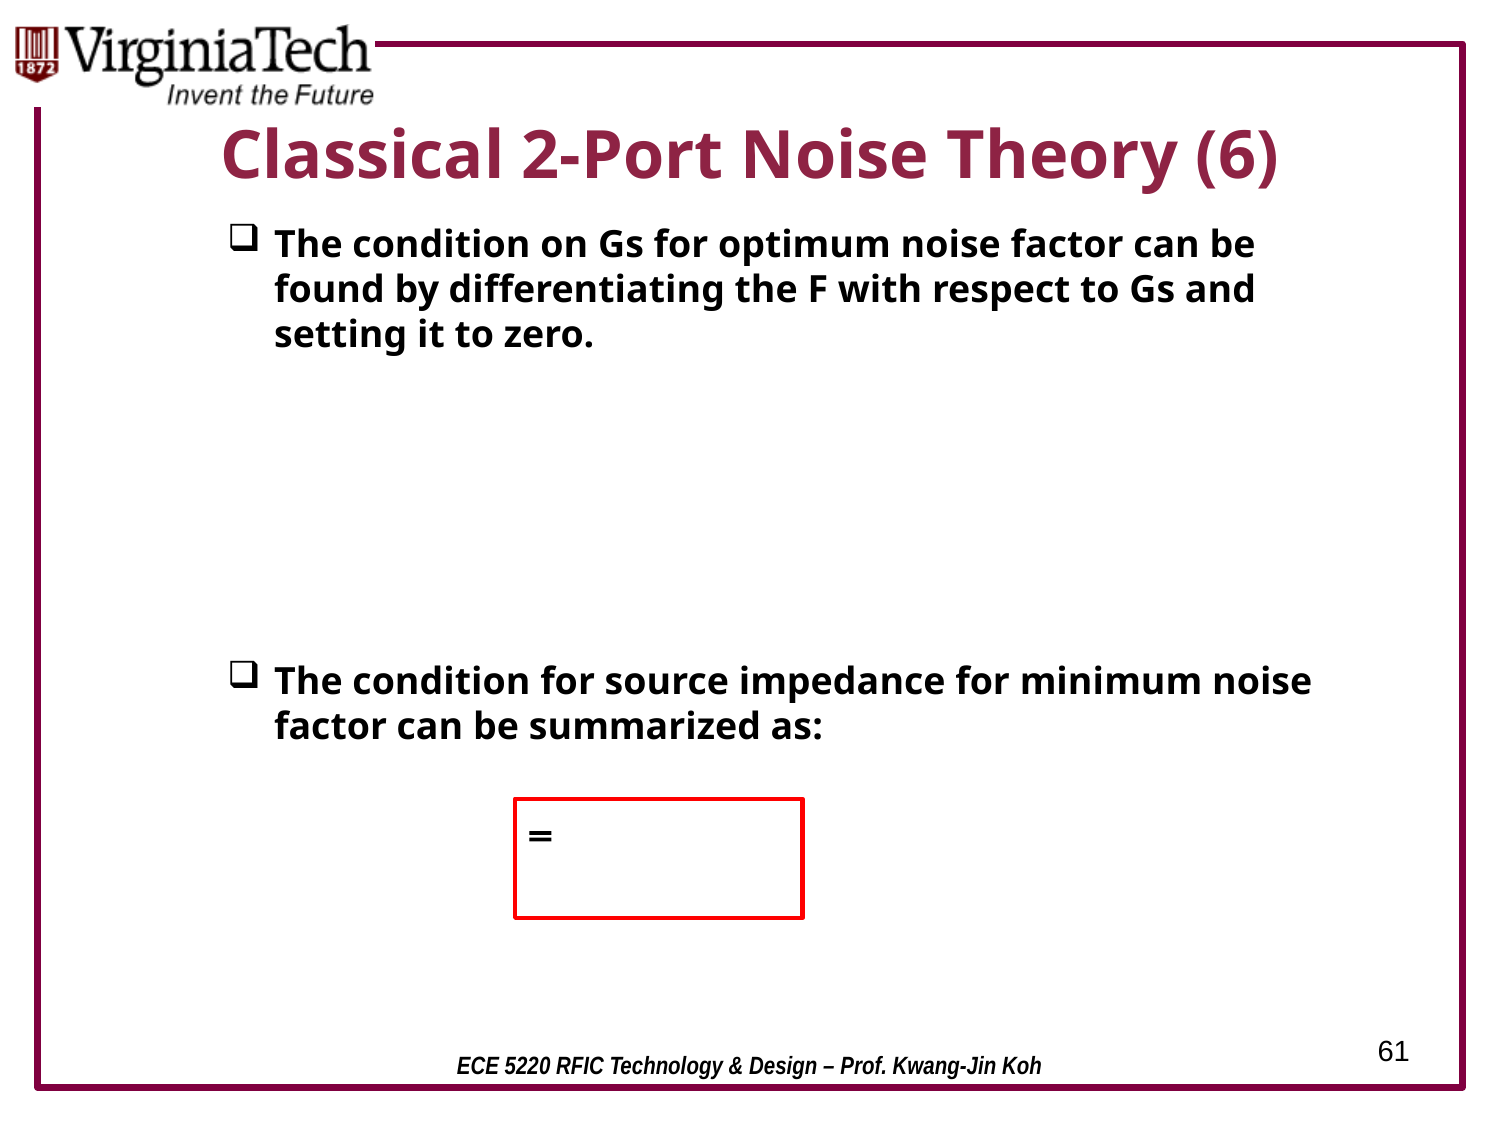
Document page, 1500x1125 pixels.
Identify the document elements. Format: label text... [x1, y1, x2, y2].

picture [15, 24, 375, 107]
text_box The condition on Gs for optimum noise factor can be found by differentiating the F with respect to Gs and setting it to zero. [212, 212, 1375, 363]
slide_number 61 [1074, 1024, 1425, 1103]
text_box [513, 797, 805, 920]
title Classical 2-Port Noise Theory (6) [75, 104, 1425, 213]
text_box The condition for source impedance for minimum noise factor can be summarized as: [212, 649, 1375, 755]
